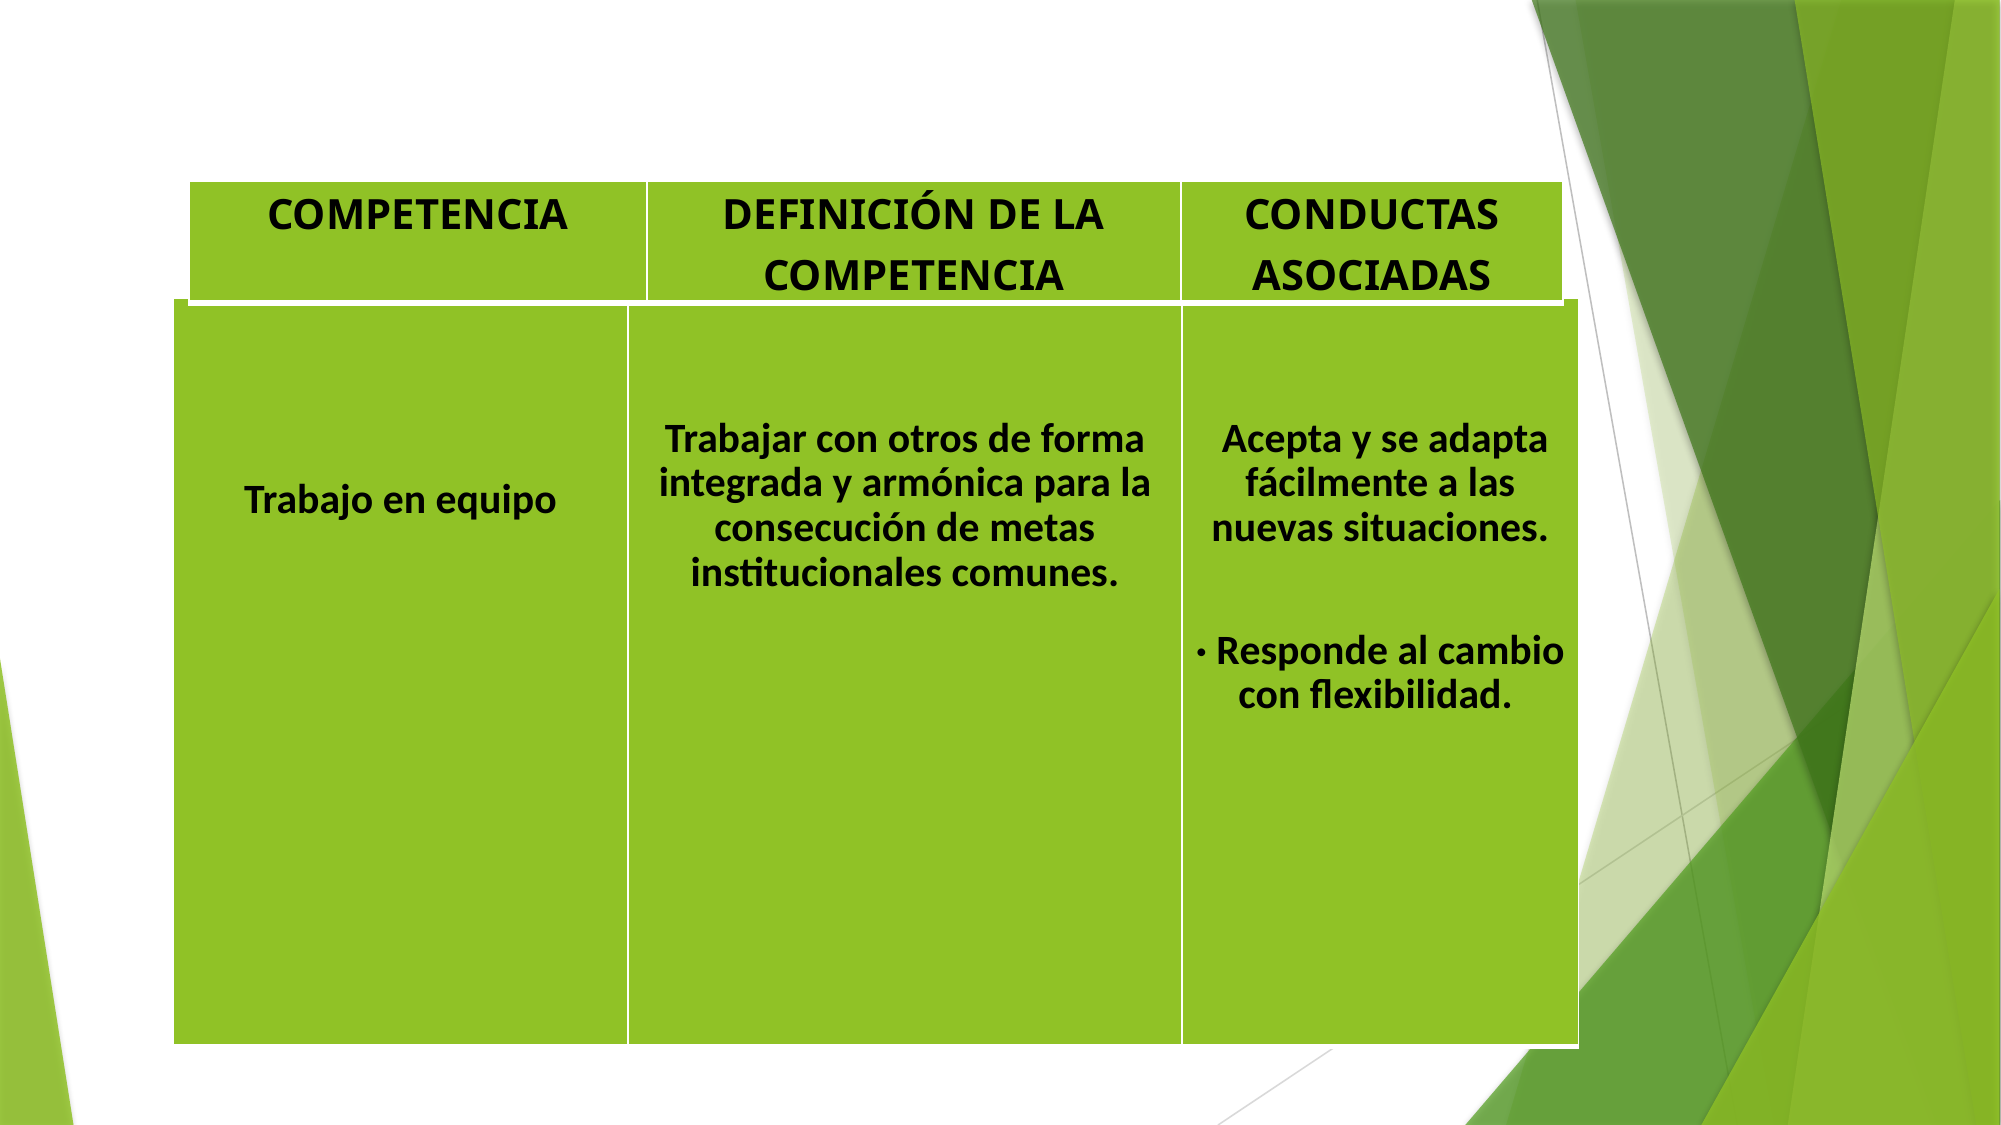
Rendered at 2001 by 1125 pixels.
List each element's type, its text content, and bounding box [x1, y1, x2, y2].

table_header COMPETENCIA [190, 182, 646, 300]
table_header CONDUCTAS ASOCIADAS [1182, 182, 1562, 300]
table_header DEFINICIÓN DE LA COMPETENCIA [648, 182, 1180, 300]
table_header Acepta y se adapta fácilmente a las nuevas situaciones. · Responde al cambio con flexibilidad. [1183, 299, 1578, 1044]
table_header Trabajo en equipo [174, 299, 627, 1044]
table_header Trabajar con otros de forma integrada y armónica para la consecución de metas institucionales comunes. [629, 306, 1181, 1044]
title [111, 99, 1522, 317]
